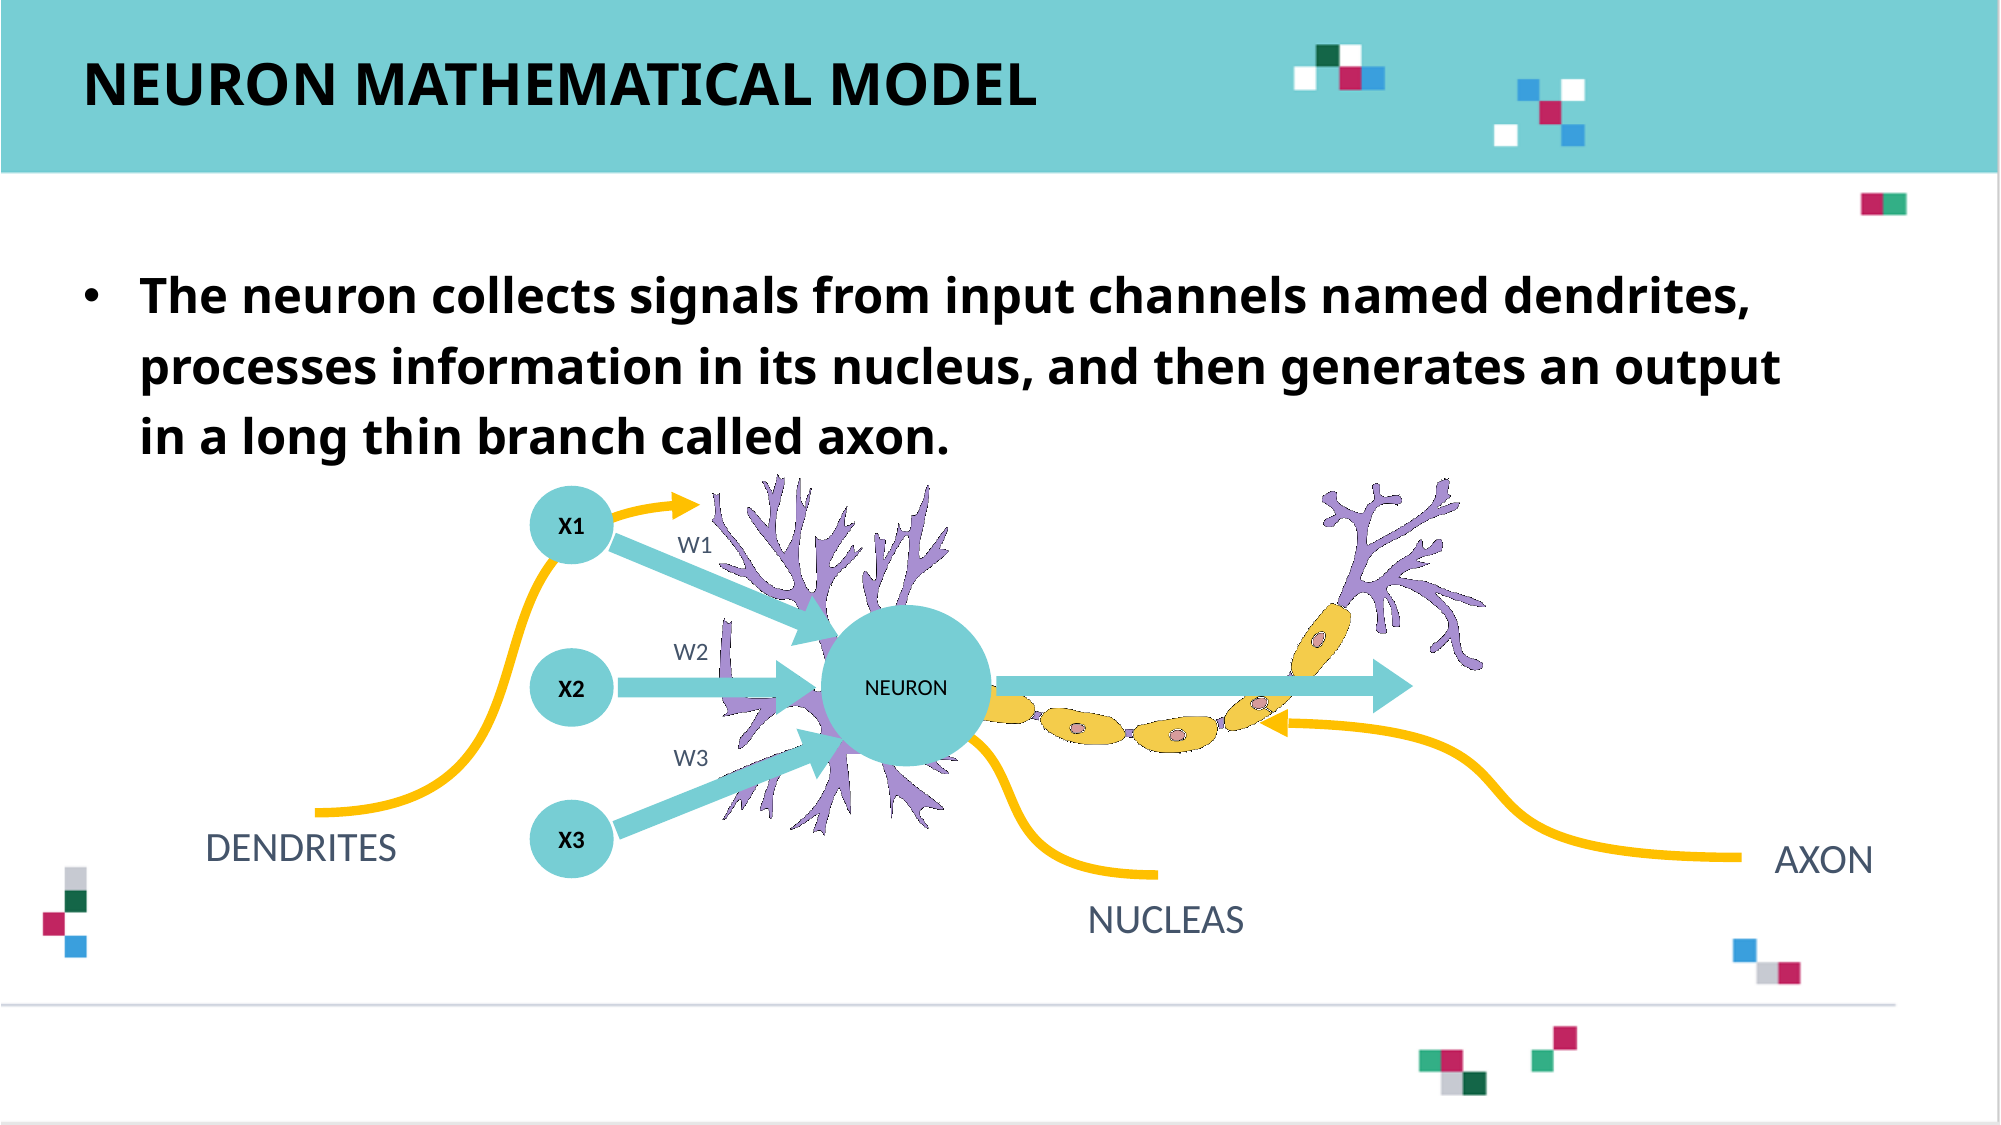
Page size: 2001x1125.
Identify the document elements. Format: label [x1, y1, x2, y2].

picture [1, 0, 2000, 1125]
text_box [1414, 722, 1742, 858]
text_box [529, 485, 1414, 879]
text_box [314, 504, 529, 813]
